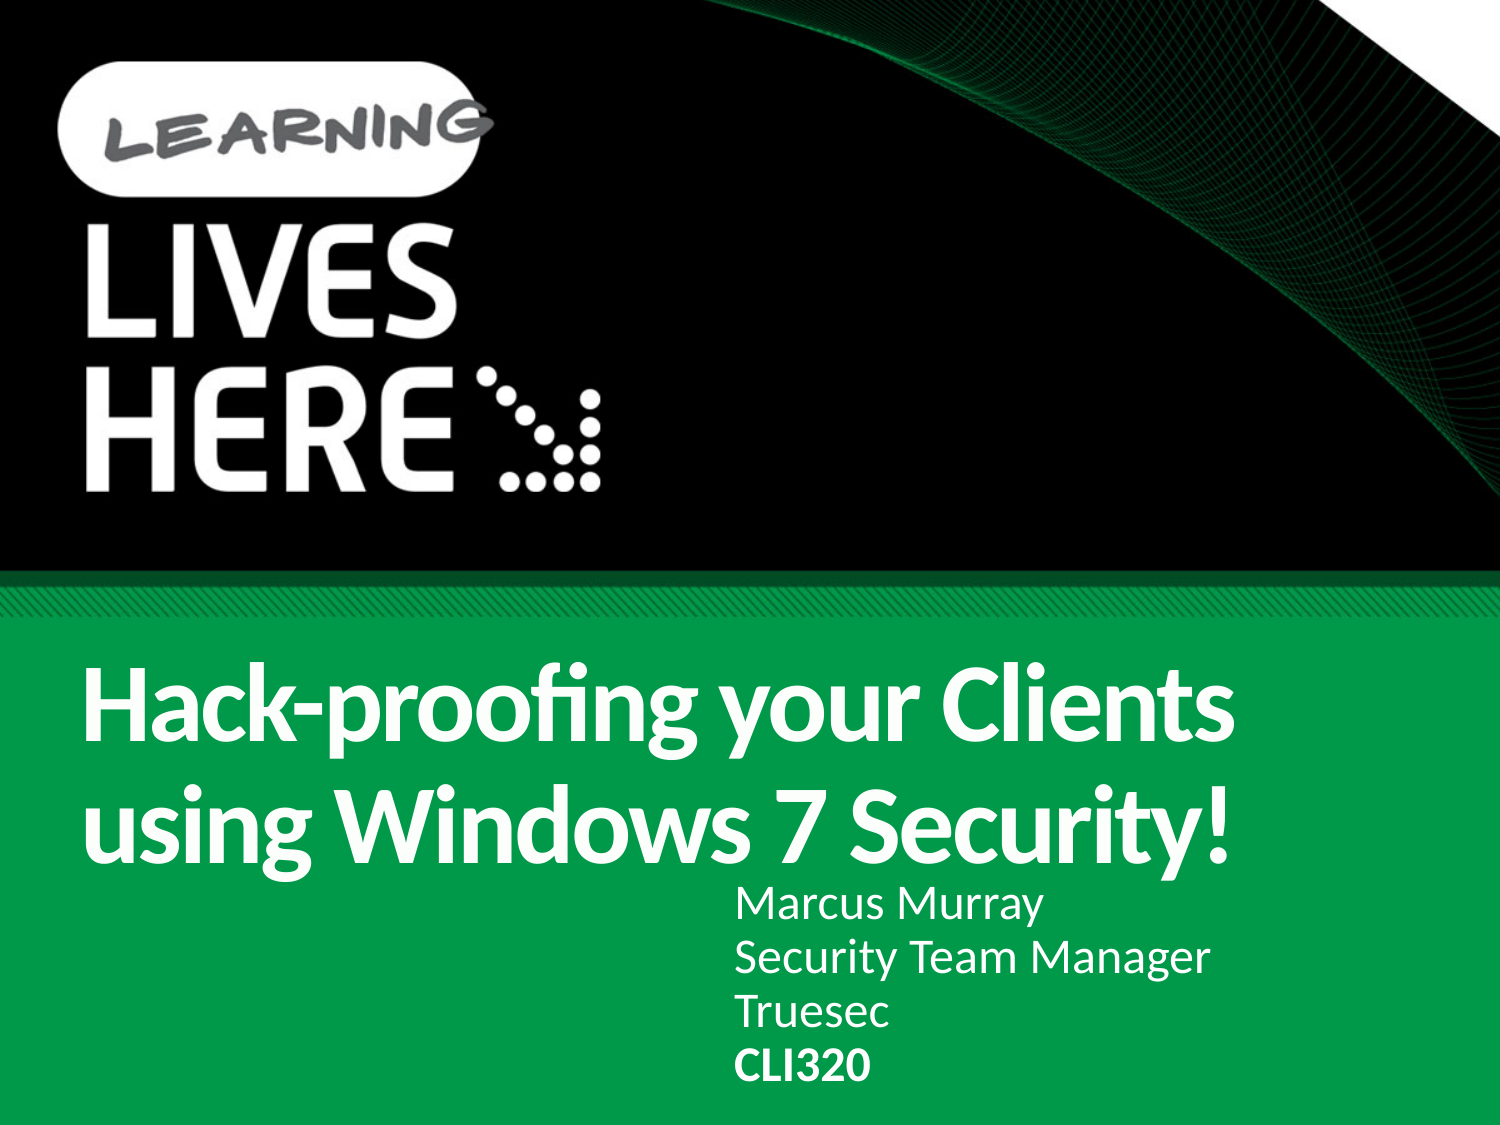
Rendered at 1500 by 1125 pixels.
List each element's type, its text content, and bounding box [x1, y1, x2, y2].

picture [0, 0, 1500, 1125]
title Hack-proofing your Clients using Windows 7 Security! [80, 644, 1380, 864]
subtitle Marcus Murray Security Team Manager Truesec CLI320 [734, 876, 1360, 952]
